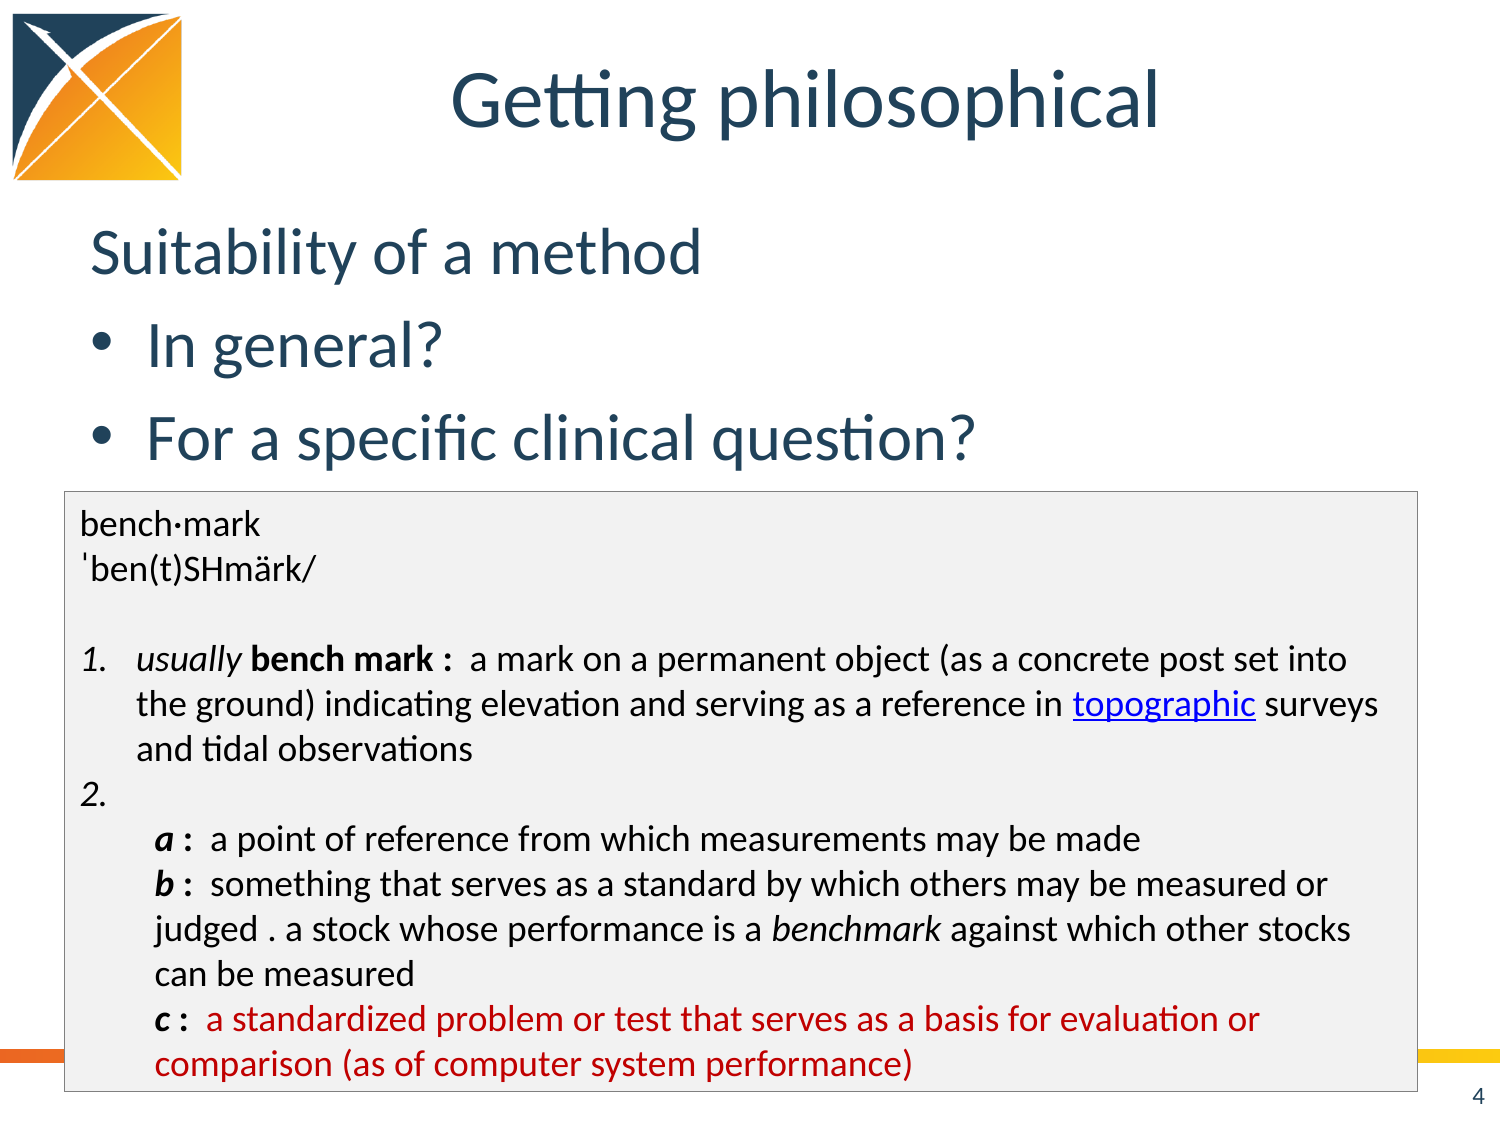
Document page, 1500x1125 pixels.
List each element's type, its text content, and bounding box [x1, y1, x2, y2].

title Getting philosophical [187, 24, 1425, 163]
slide_number 4 [1149, 1065, 1500, 1125]
text_box bench·mark ˈben(t)SHmärk/ usually bench mark : a mark on a permanent object (as a concrete post set into the ground) indicating elevation and serving as a reference in topographic surveys and tidal observations a : a point of reference from which measurements may be made b : something that serves as a standard by which others may be measured or judged . a stock whose performance is a benchmark against which other stocks can be measured c : a standardized problem or test that serves as a basis for evaluation or comparison (as of computer system performance) [64, 491, 1418, 1092]
list Suitability of a method In general? For a specific clinical question? [75, 200, 1425, 510]
picture [0, 0, 206, 200]
